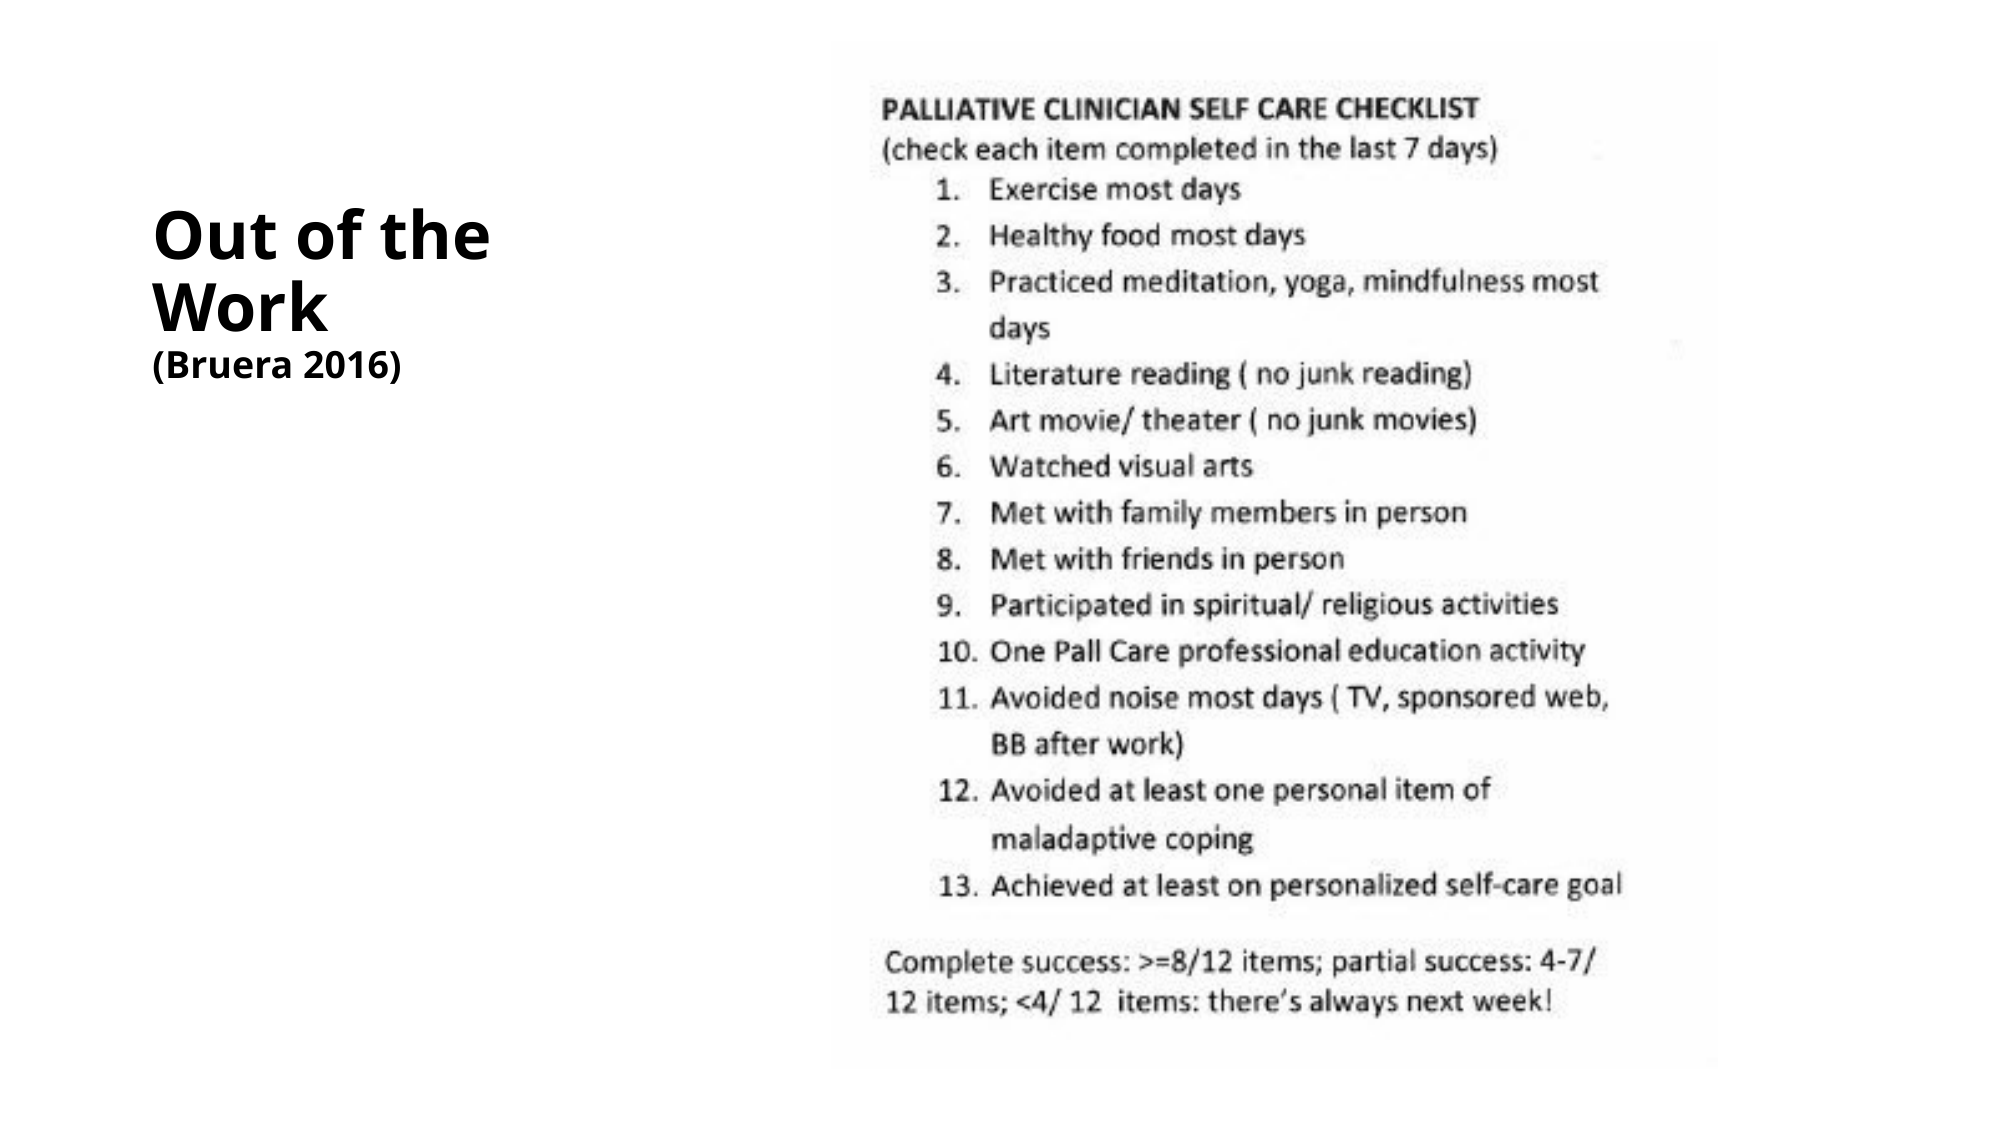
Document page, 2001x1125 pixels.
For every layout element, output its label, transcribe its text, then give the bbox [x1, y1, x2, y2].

picture [830, 41, 1718, 1069]
title Out of the Work (Bruera 2016) [137, 185, 631, 404]
